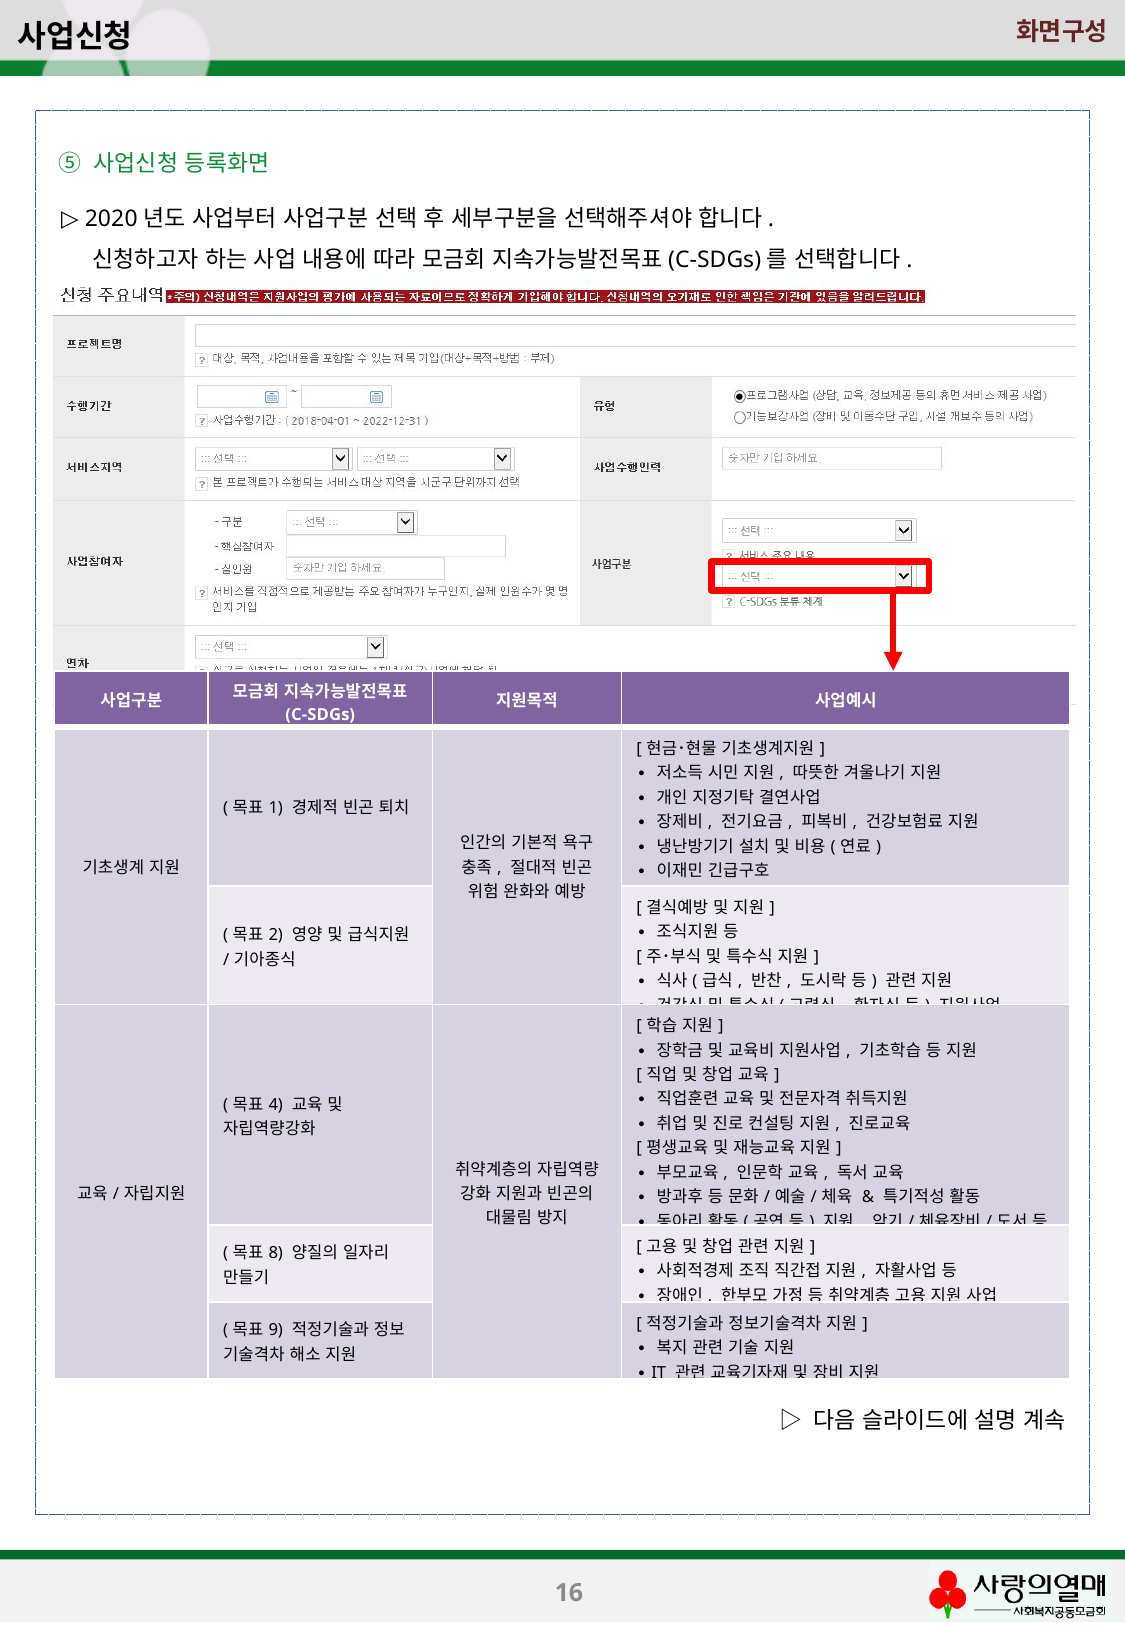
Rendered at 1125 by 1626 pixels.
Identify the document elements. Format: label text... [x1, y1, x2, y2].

text_box ⑤ 사업신청 등록화면 [42, 127, 350, 185]
table_header 지원목적 [433, 716, 621, 724]
text_box ▷ 2020년도 사업부터 사업구분 선택 후 세부구분을 선택해주셔야 합니다. 신청하고자 하는 사업 내용에 따라 모금회 지속가능발전목표(C-SDGs)를 선택합니다. [45, 181, 1083, 280]
table_cell (목표8) 양질의 일자리 만들기 [209, 1226, 432, 1301]
table_cell [현금･현물 기초생계지원] ∙ 저소득 시민 지원, 따뜻한 겨울나기 지원 ∙ 개인 지정기탁 결연사업 ∙ 장제비, 전기요금, 피복비, 건강보험료 지원 ∙ 냉난방기기 설치 및 비용(연료) ∙ 이재민 긴급구호 ∙ 생필품 등 현물, 명절물품 [622, 730, 1069, 885]
table_header 사업예시 [622, 716, 1069, 724]
picture [47, 280, 1083, 707]
table_header 모금회 지속가능발전목표 (C-SDGs) [209, 716, 432, 724]
table_cell [결식예방 및 지원] ∙ 조식지원 등 [주･부식 및 특수식 지원] ∙ 식사(급식, 반찬, 도시락 등) 관련 지원 ∙ 건강식 및 특수식(고령식, 환자식 등) 지원사업 [622, 887, 1069, 1004]
table_cell (목표1) 경제적 빈곤 퇴치 [209, 730, 432, 885]
table_cell 인간의 기본적 욕구 충족, 절대적 빈곤 위험 완화와 예방 [433, 730, 621, 1004]
table_cell [학습 지원] ∙ 장학금 및 교육비 지원사업, 기초학습 등 지원 [직업 및 창업 교육] ∙ 직업훈련 교육 및 전문자격 취득지원 ∙ 취업 및 진로 컨설팅 지원, 진로교육 [평생교육 및 재능교육 지원] ∙ 부모교육, 인문학 교육, 독서 교육 ∙ 방과후 등 문화/예술/체육 & 특기적성 활동 ∙ 동아리 활동(공연 등) 지원, 악기/체육장비/도서 등 구입 지원 [622, 1005, 1069, 1224]
table_cell (목표2) 영양 및 급식지원/기아종식 [209, 887, 432, 1004]
picture [0, 0, 1125, 76]
table_header 사업구분 [55, 716, 207, 724]
table_cell 취약계층의 자립역량 강화 지원과 빈곤의 대물림 방지 [433, 1005, 621, 1378]
table_cell [고용 및 창업 관련 지원] ∙ 사회적경제 조직 직간접 지원, 자활사업 등 ∙ 장애인, 한부모 가정 등 취약계층 고용 지원 사업 [622, 1226, 1069, 1301]
table_cell (목표9) 적정기술과 정보 기술격차 해소 지원 [209, 1303, 432, 1378]
picture [929, 1561, 1113, 1619]
table_cell [적정기술과 정보기술격차 지원] ∙ 복지 관련 기술 지원 ∙ IT 관련 교육기자재 및 장비 지원 [622, 1303, 1069, 1378]
table_cell 기초생계 지원 [55, 730, 207, 1004]
slide_number 16 [509, 1567, 628, 1619]
title 사업신청 [1, 0, 727, 70]
table_cell 교육/자립지원 [55, 1005, 207, 1378]
table_cell (목표4) 교육 및 자립역량강화 [209, 1005, 432, 1224]
text_box ▷ 다음 슬라이드에 설명 계속 [45, 1384, 1083, 1442]
